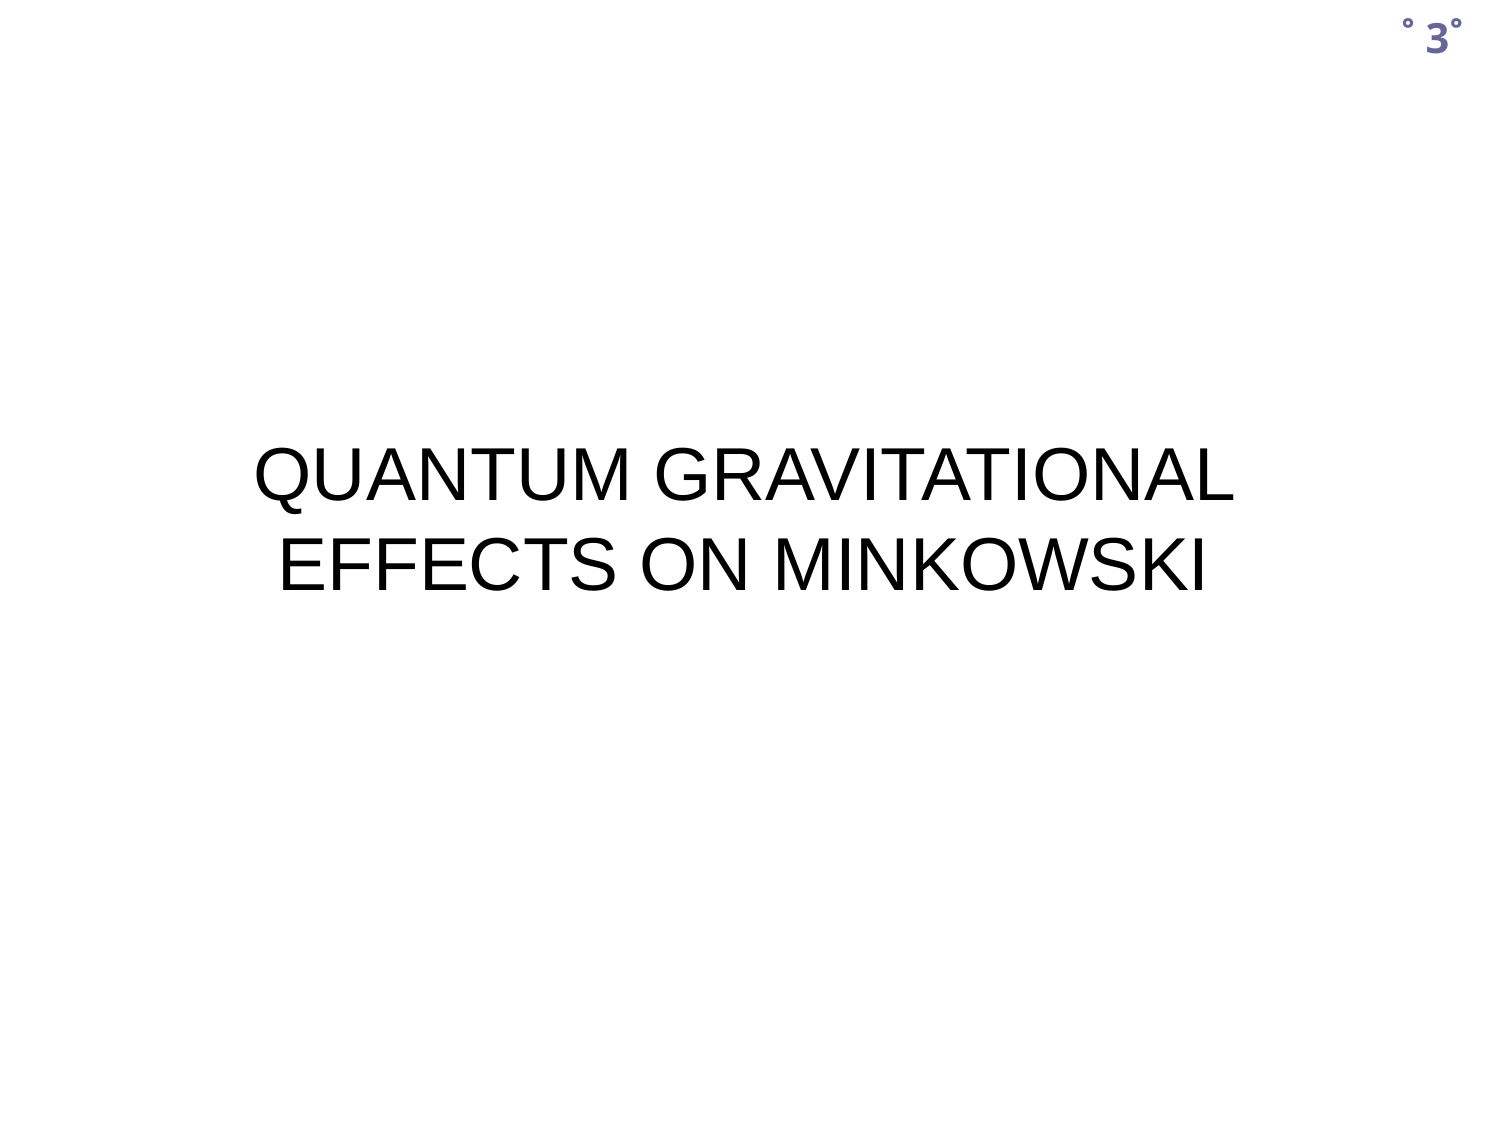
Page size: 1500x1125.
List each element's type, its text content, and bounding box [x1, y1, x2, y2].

text_box ˚ 3˚ [1364, 7, 1500, 67]
text_box QUANTUM GRAVITATIONAL EFFECTS ON MINKOWSKI [64, 408, 1424, 622]
